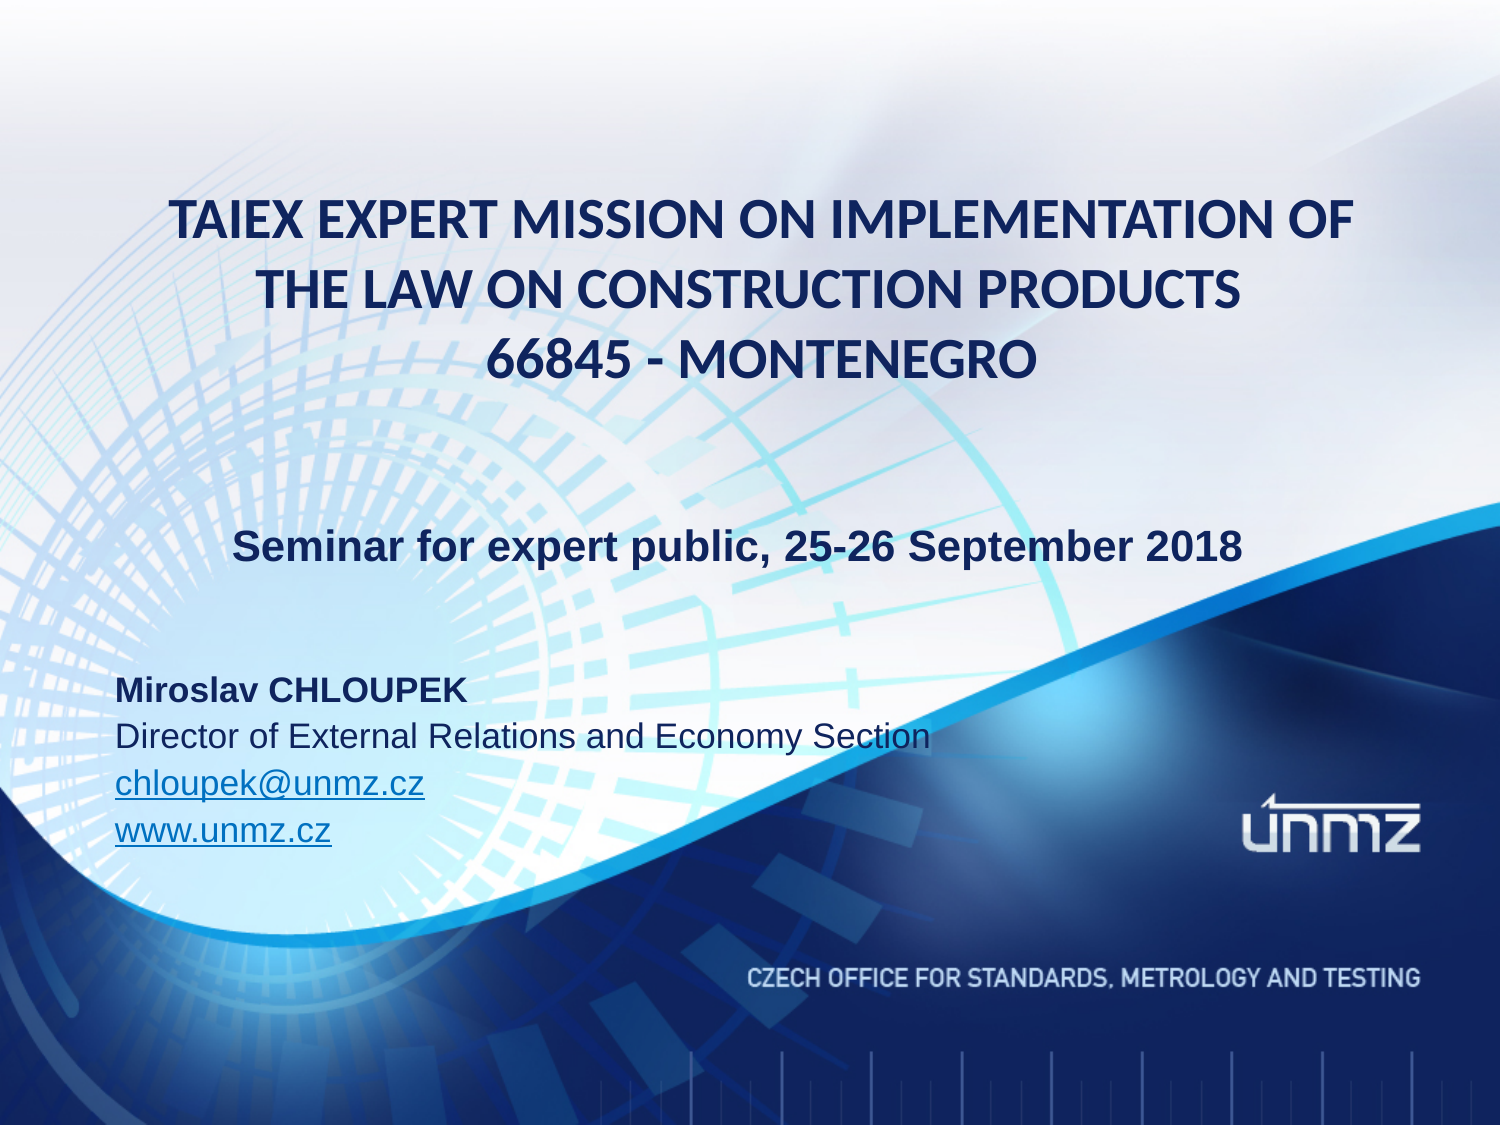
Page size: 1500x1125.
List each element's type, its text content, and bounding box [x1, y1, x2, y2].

picture [0, 0, 1500, 1125]
subtitle Seminar for expert public, 25-26 September 2018 Miroslav CHLOUPEK Director of External Relations and Economy Section chloupek@unmz.cz www.unmz.cz [100, 398, 1375, 882]
title TAIEX Expert Mission on Implementation of the Law on Construction Products 66845 - Montenegro [100, 172, 1424, 398]
